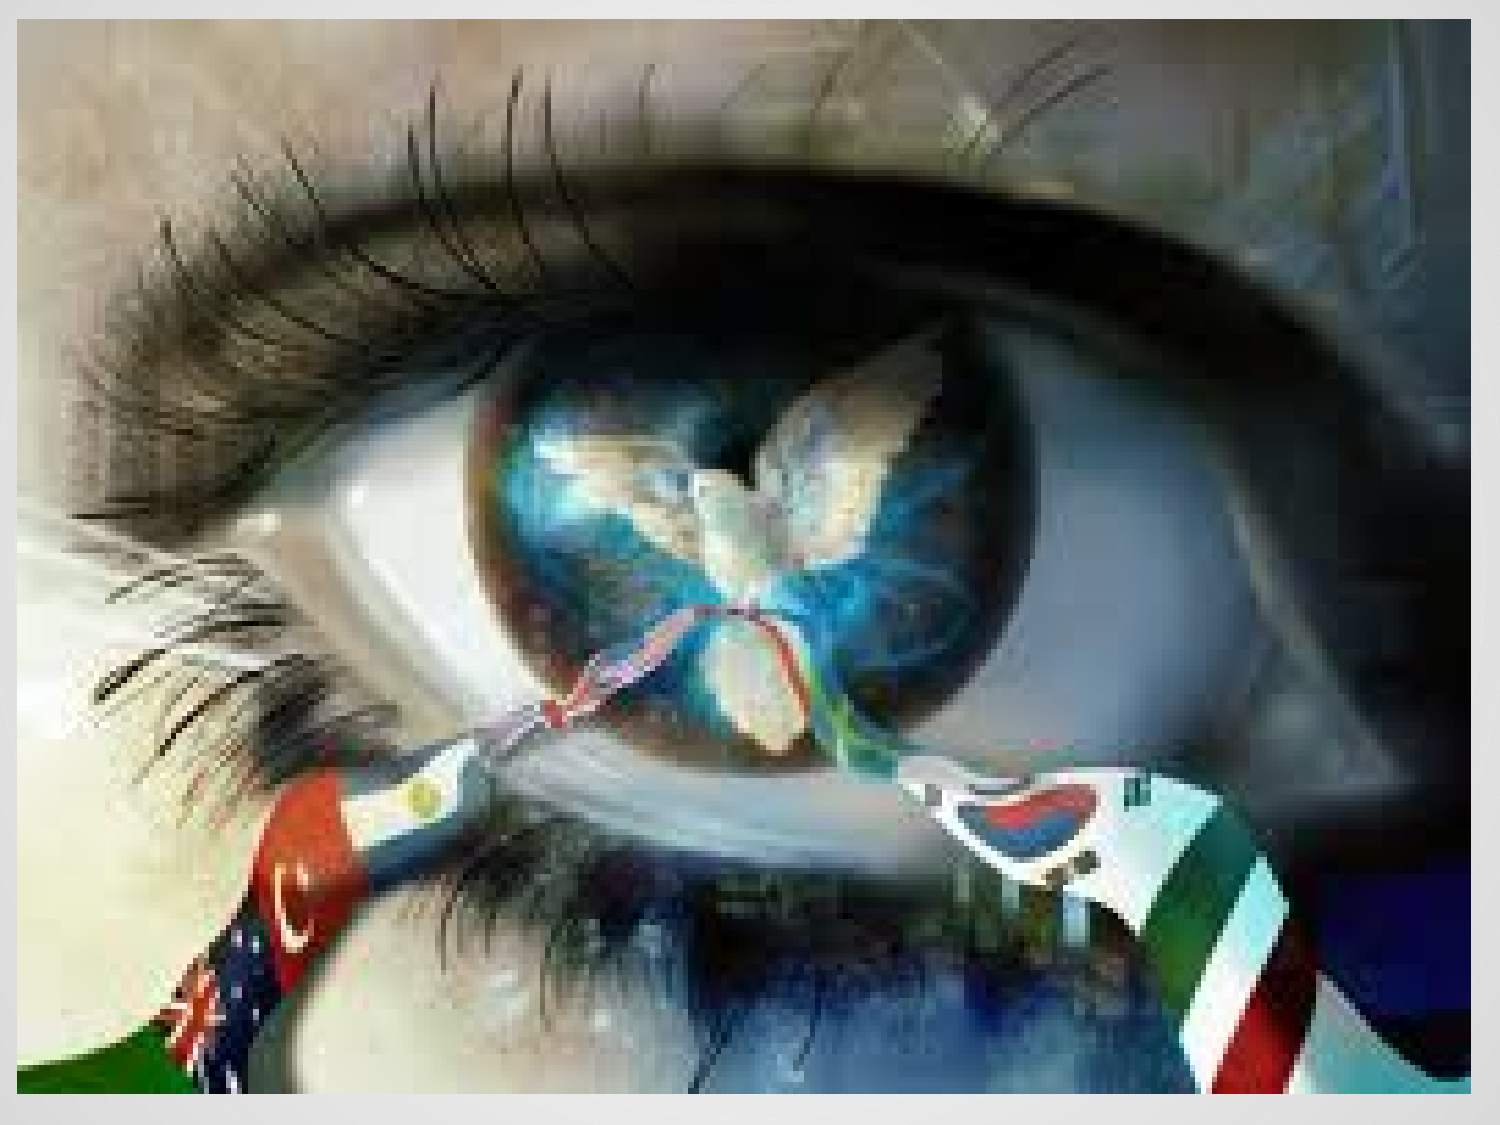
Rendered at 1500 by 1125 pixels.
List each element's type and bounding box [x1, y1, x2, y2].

list [17, 18, 1471, 1095]
